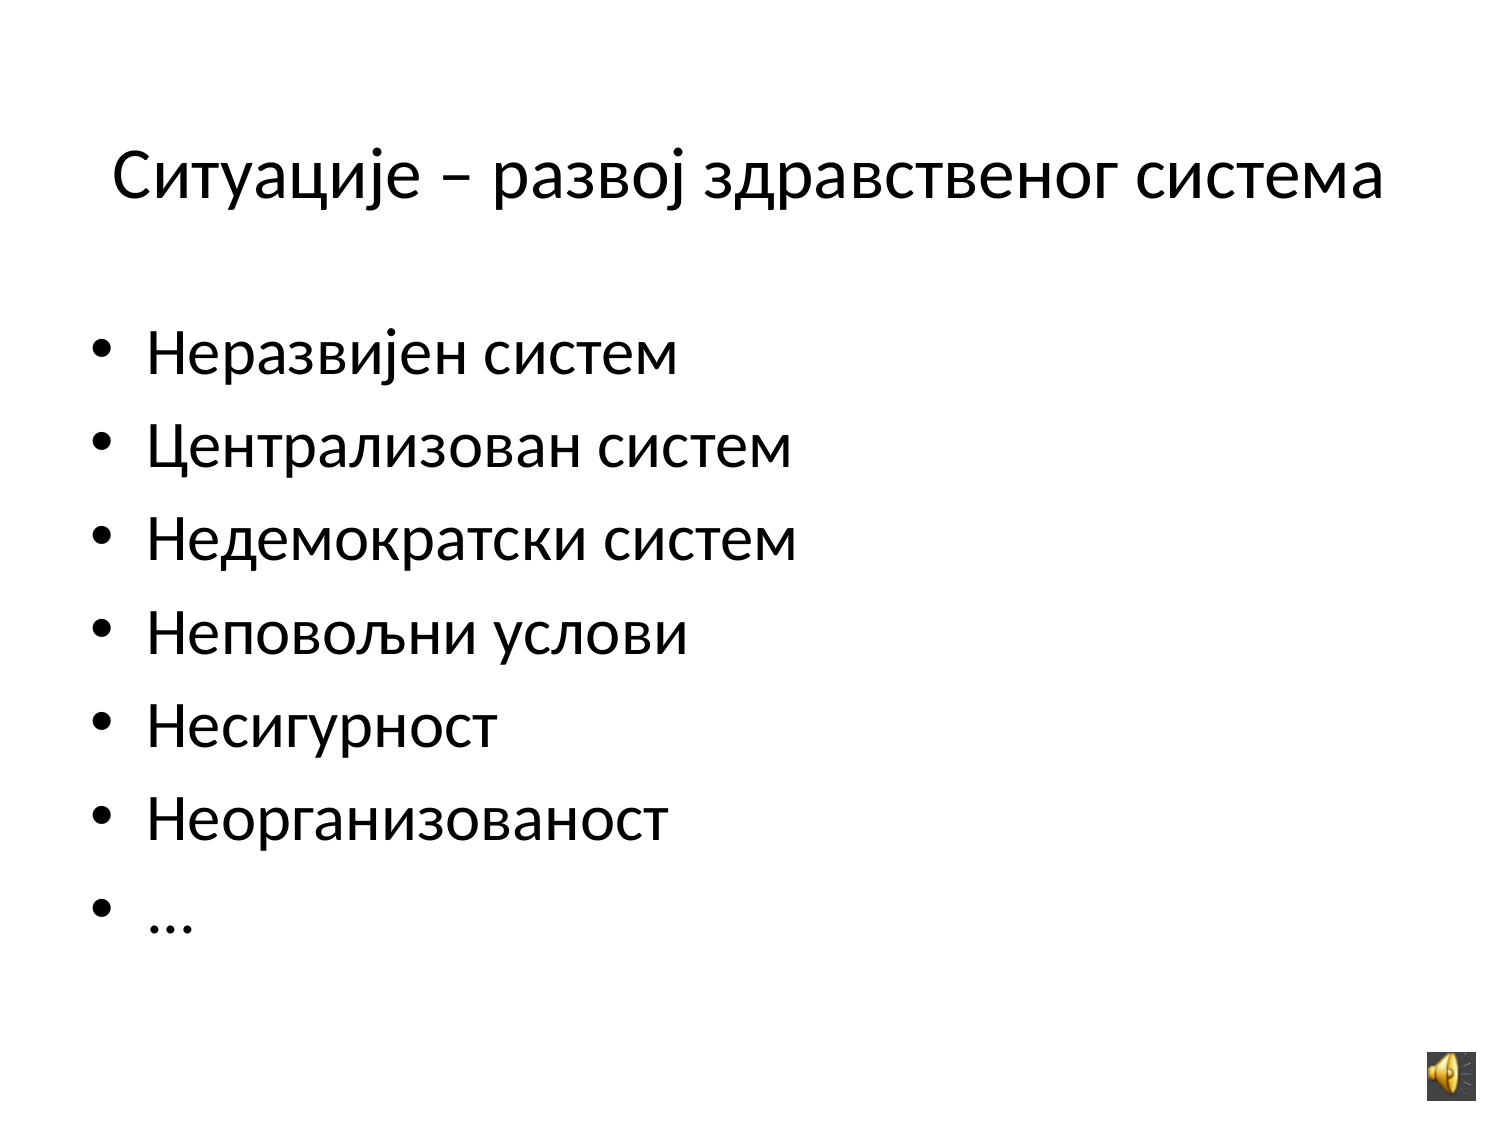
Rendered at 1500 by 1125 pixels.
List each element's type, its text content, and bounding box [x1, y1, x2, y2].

picture [1426, 1051, 1477, 1102]
title Ситуације – развој здравственог система [75, 75, 1425, 263]
list Неразвијен систем Централизован систем Недемократски систем Неповољни услови Несигурност Неорганизованост ... [75, 299, 1425, 1043]
